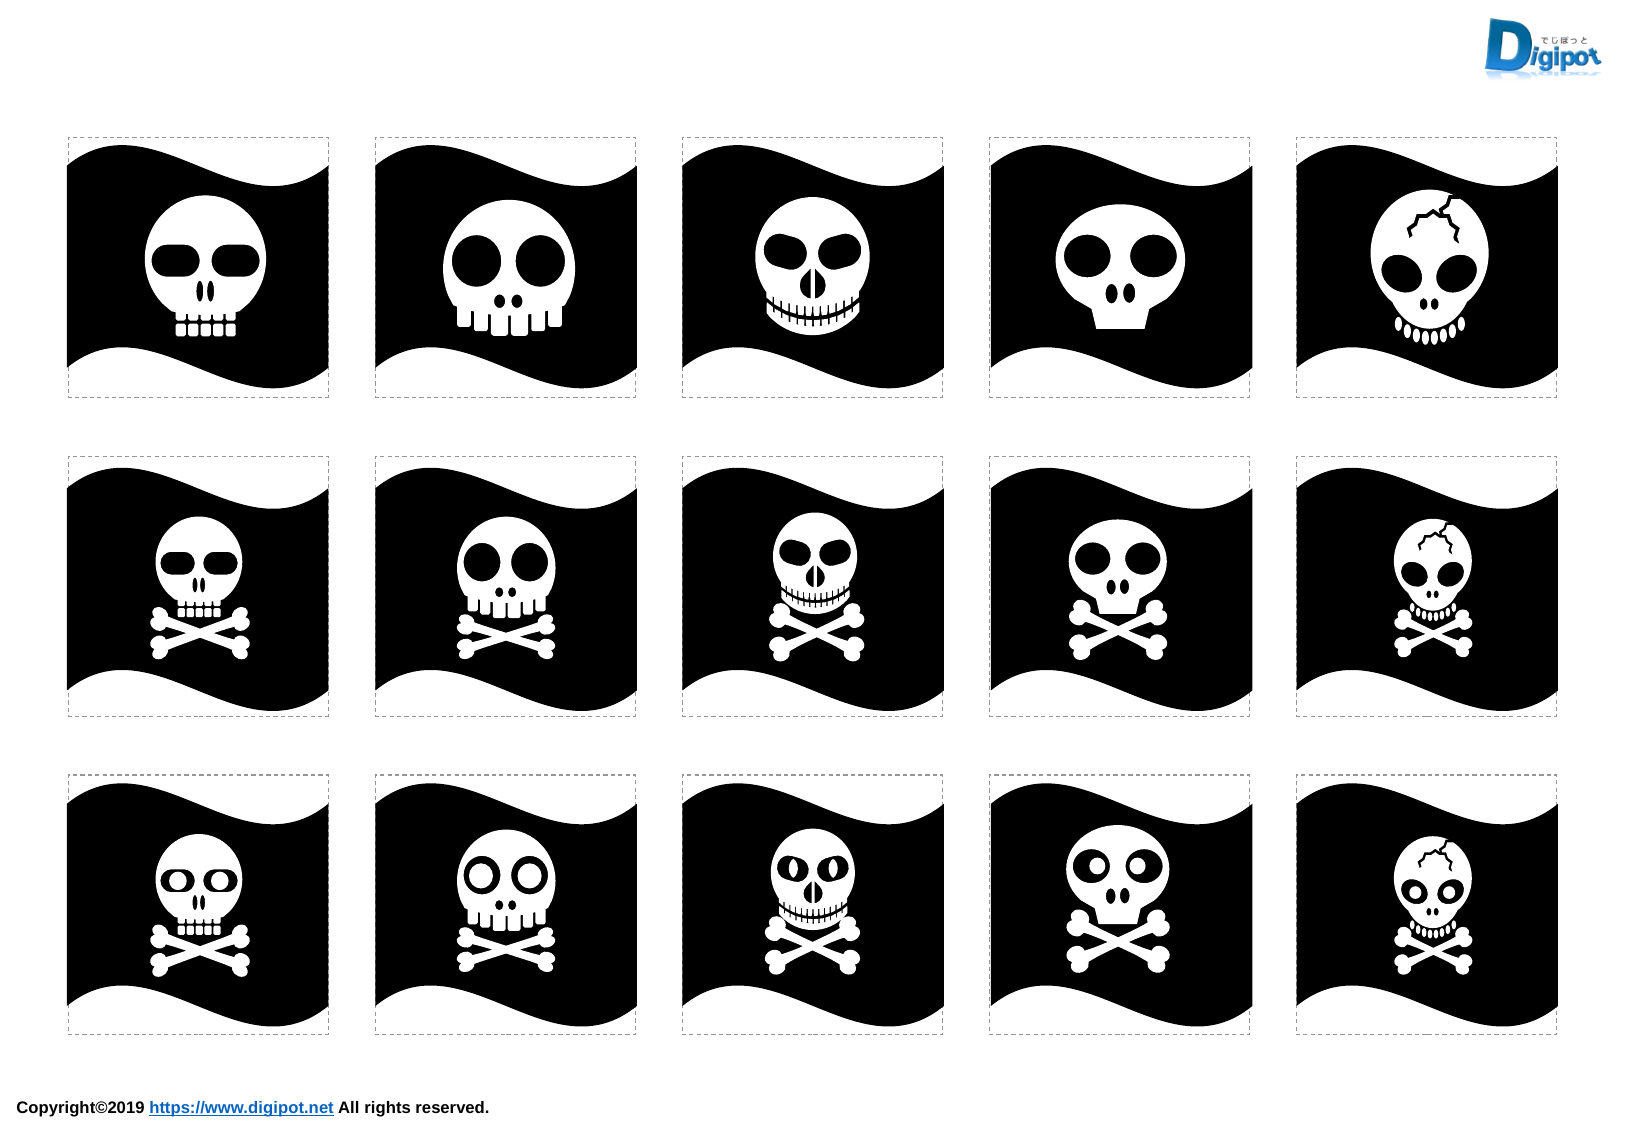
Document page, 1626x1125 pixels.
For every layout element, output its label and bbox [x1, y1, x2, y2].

text_box [682, 782, 944, 1028]
text_box [990, 144, 1253, 390]
text_box [375, 782, 637, 1028]
text_box [375, 466, 637, 712]
text_box [1296, 782, 1558, 1028]
text_box [990, 466, 1253, 712]
text_box [375, 144, 637, 390]
text_box [66, 144, 329, 390]
text_box [66, 466, 329, 712]
text_box [1296, 466, 1558, 712]
text_box [66, 782, 329, 1028]
text_box [990, 782, 1253, 1028]
text_box [682, 466, 944, 712]
text_box [1296, 144, 1558, 390]
picture [1485, 18, 1602, 82]
text_box [682, 144, 944, 390]
